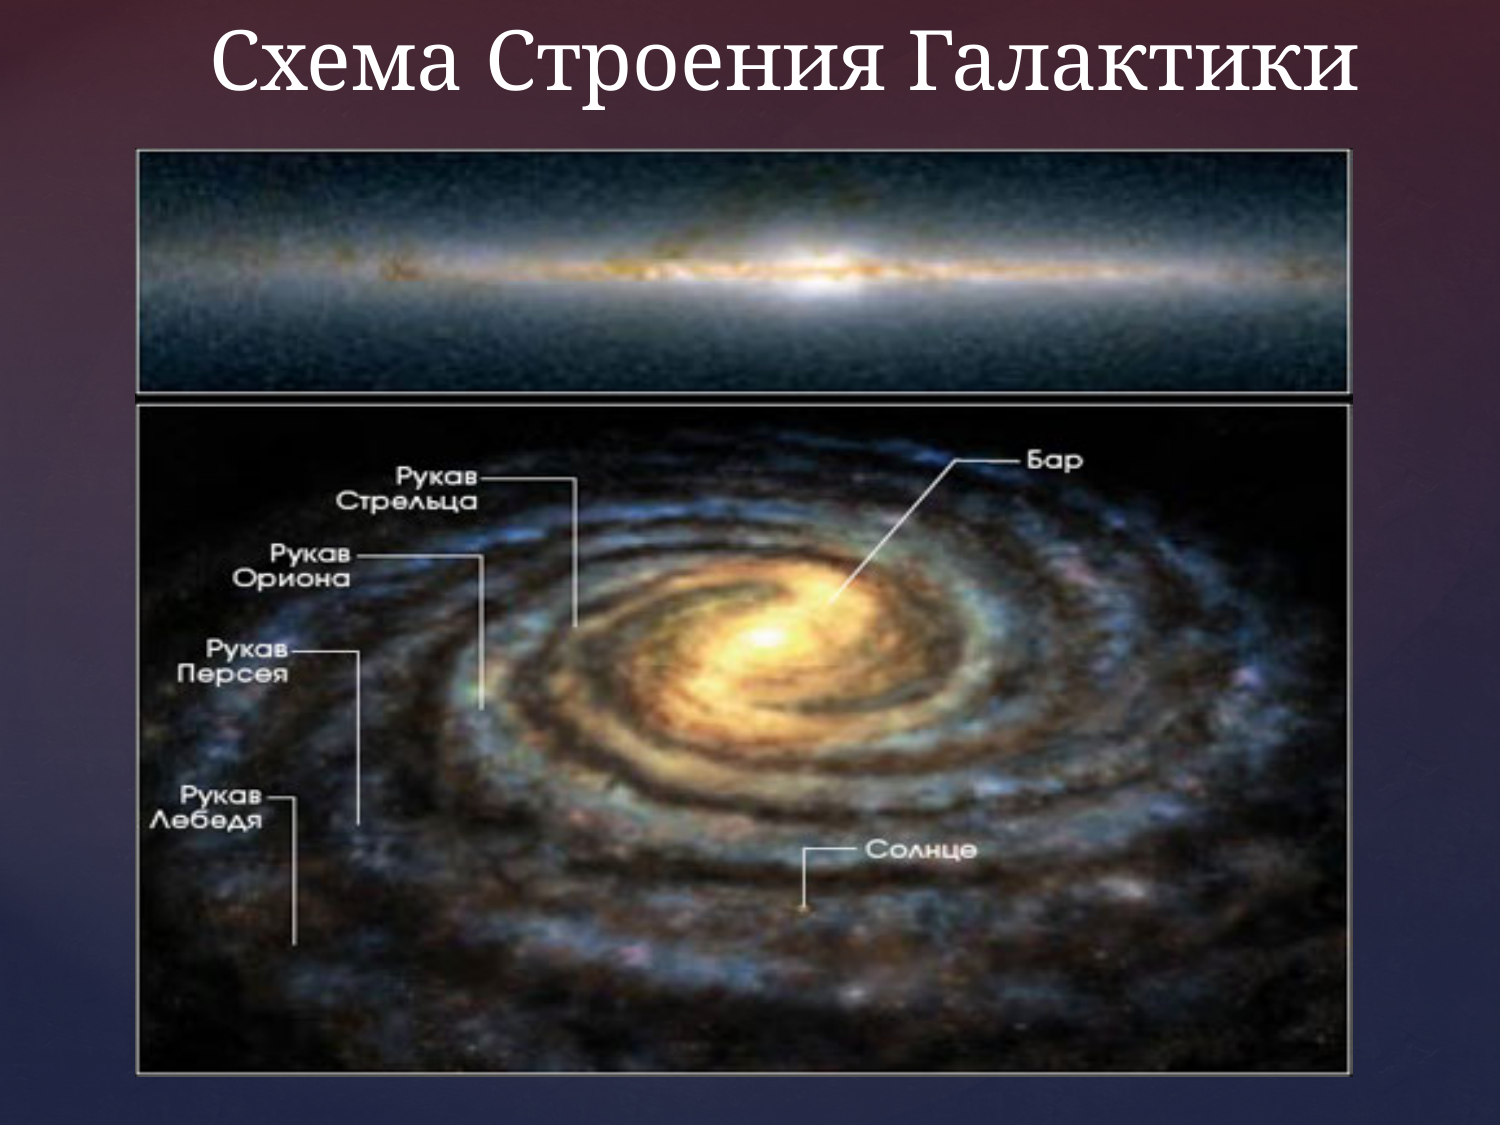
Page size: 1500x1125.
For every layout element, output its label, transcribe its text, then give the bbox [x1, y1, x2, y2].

picture [135, 148, 1353, 1077]
text_box Схема Строения Галактики [194, 0, 1470, 188]
